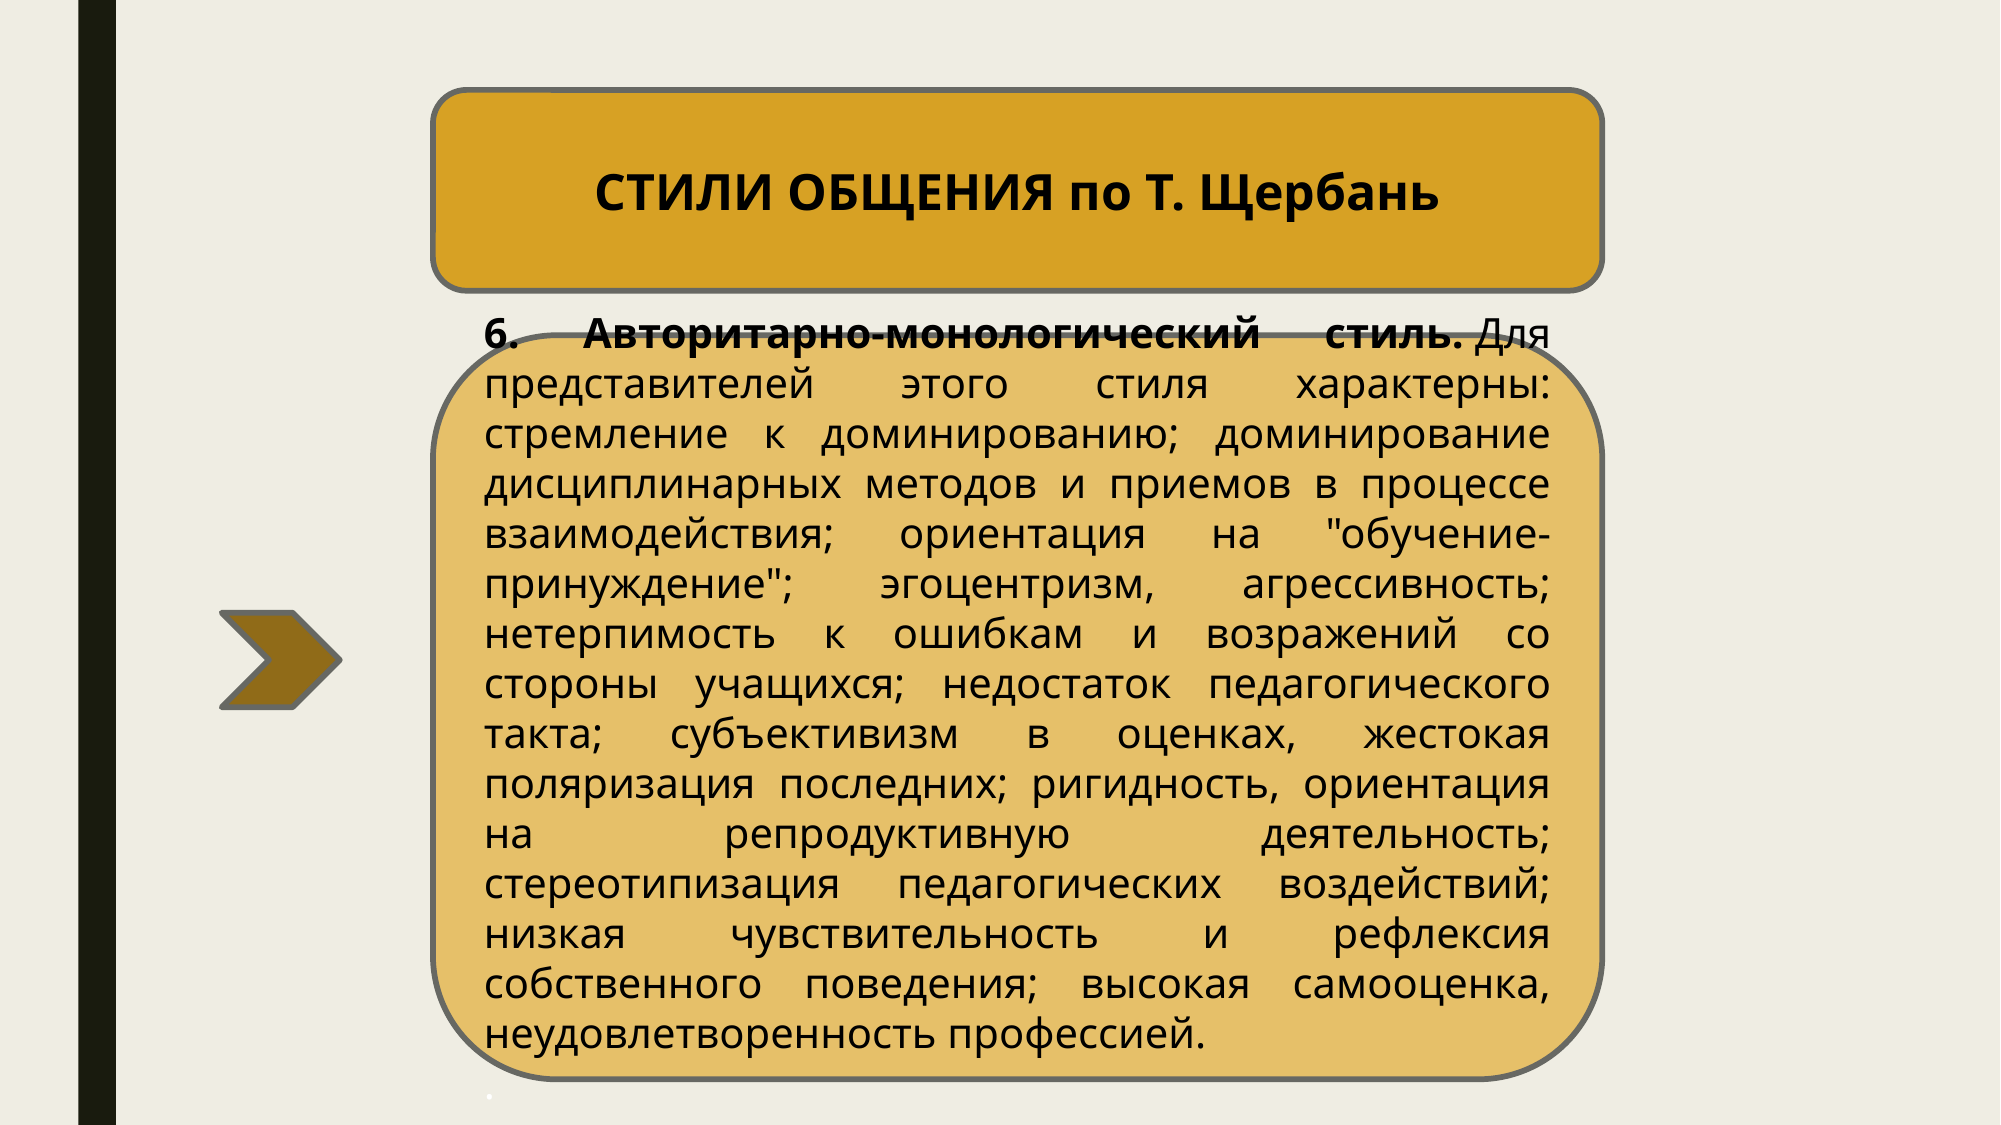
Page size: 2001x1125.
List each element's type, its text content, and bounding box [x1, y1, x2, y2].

text_box СТИЛИ ОБЩЕНИЯ по Т. Щербань [430, 87, 1606, 294]
text_box 6. Авторитарно-монологический стиль. Для представителей этого стиля характерны: стремление к доминированию; доминирование дисциплинарных методов и приемов в процессе взаимодействия; ориентация на "обучение-принуждение"; эгоцентризм, агрессивность; нетерпимость к ошибкам и возражений со стороны учащихся; недостаток педагогического такта; субъективизм в оценках, жестокая поляризация последних; ригидность, ориентация на репродуктивную деятельность; стереотипизация педагогических воздействий; низкая чувствительность и рефлексия собственного поведения; высокая самооценка, неудовлетворенность профессией. . [430, 332, 1606, 1083]
text_box [219, 609, 343, 711]
